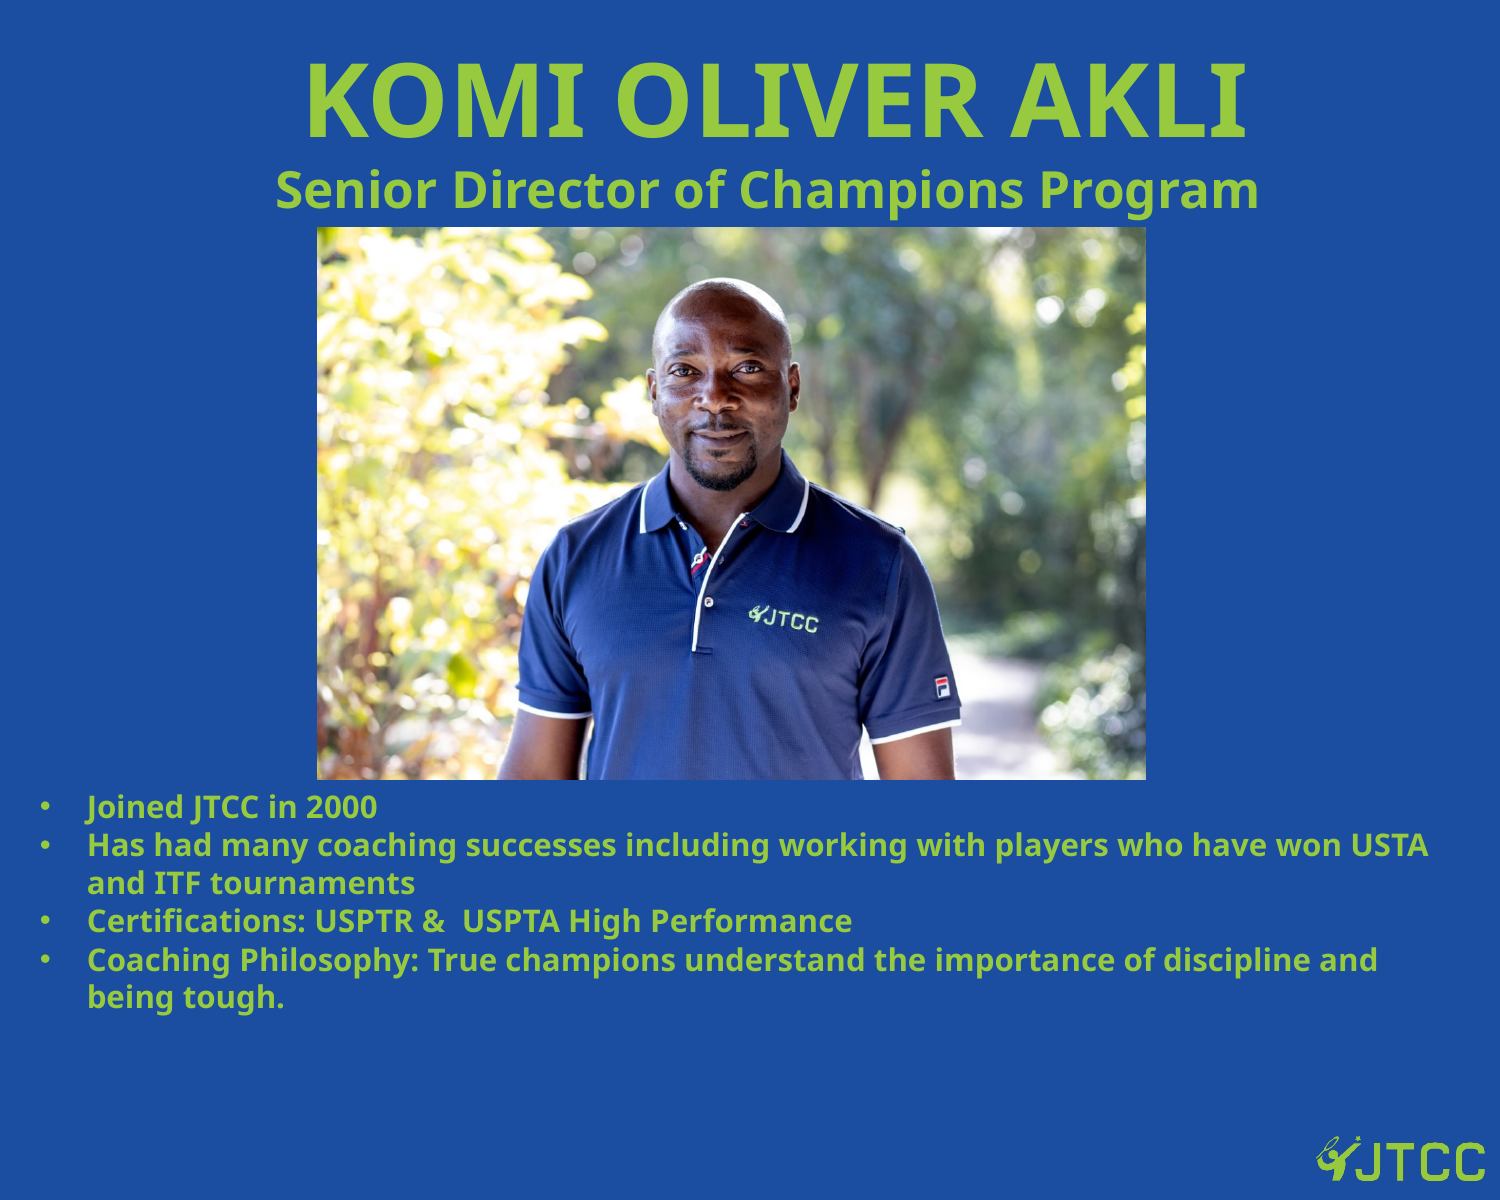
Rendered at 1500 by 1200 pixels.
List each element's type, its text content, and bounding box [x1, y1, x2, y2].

picture [317, 227, 1146, 780]
text_box Joined JTCC in 2000 Has had many coaching successes including working with players who have won USTA and ITF tournaments Certifications: USPTR & USPTA High Performance Coaching Philosophy: True champions understand the importance of discipline and being tough. [24, 779, 1475, 1023]
text_box KOMI OLIVER AKLI Senior Director of Champions Program [99, 26, 1450, 227]
picture [1306, 1132, 1494, 1200]
